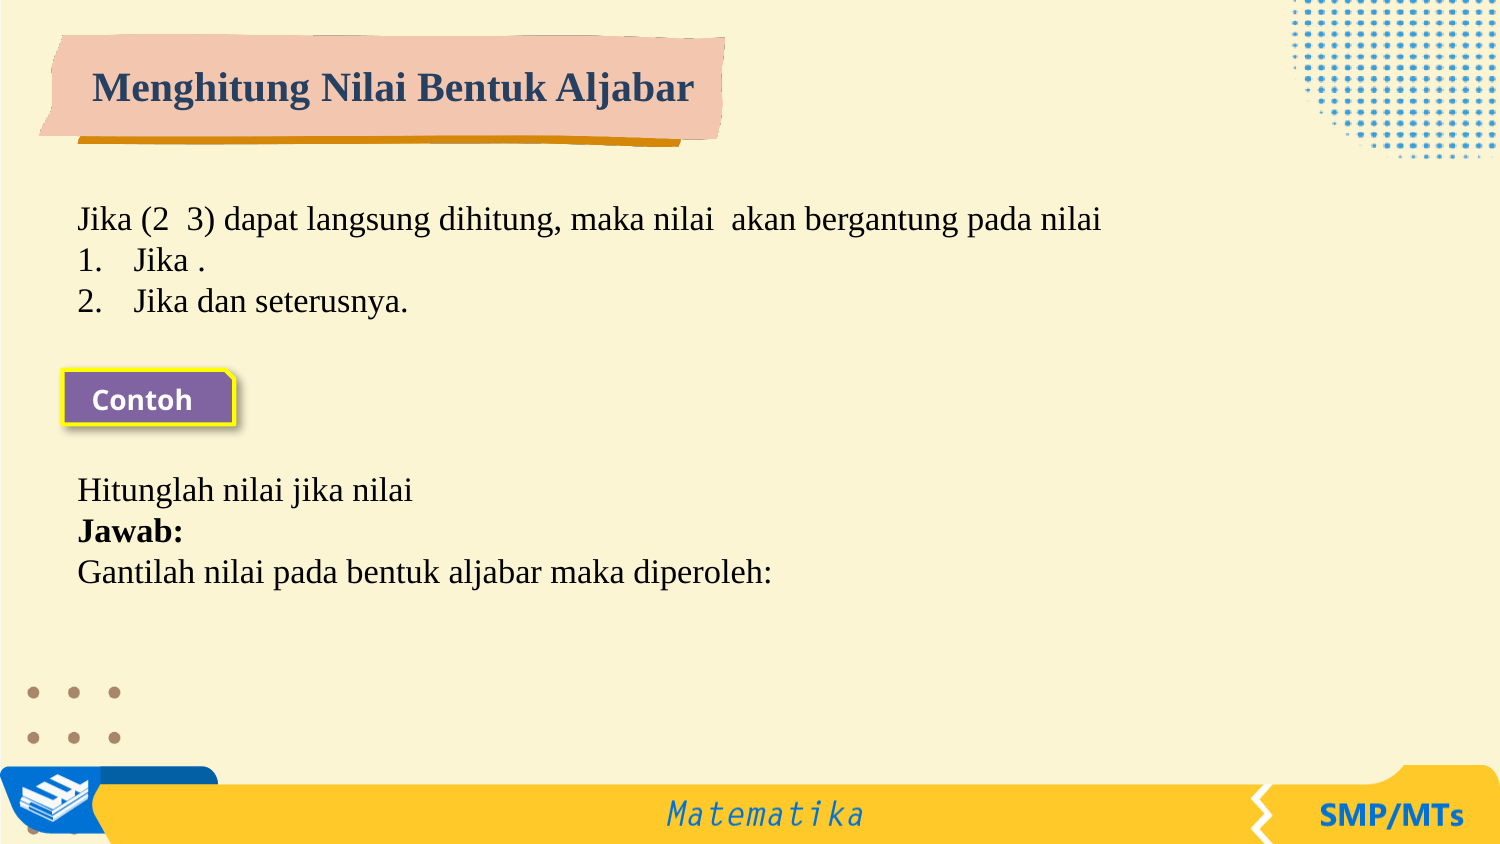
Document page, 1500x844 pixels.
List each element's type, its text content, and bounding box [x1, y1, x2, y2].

text_box Contoh [60, 367, 237, 427]
picture [0, 0, 1500, 844]
